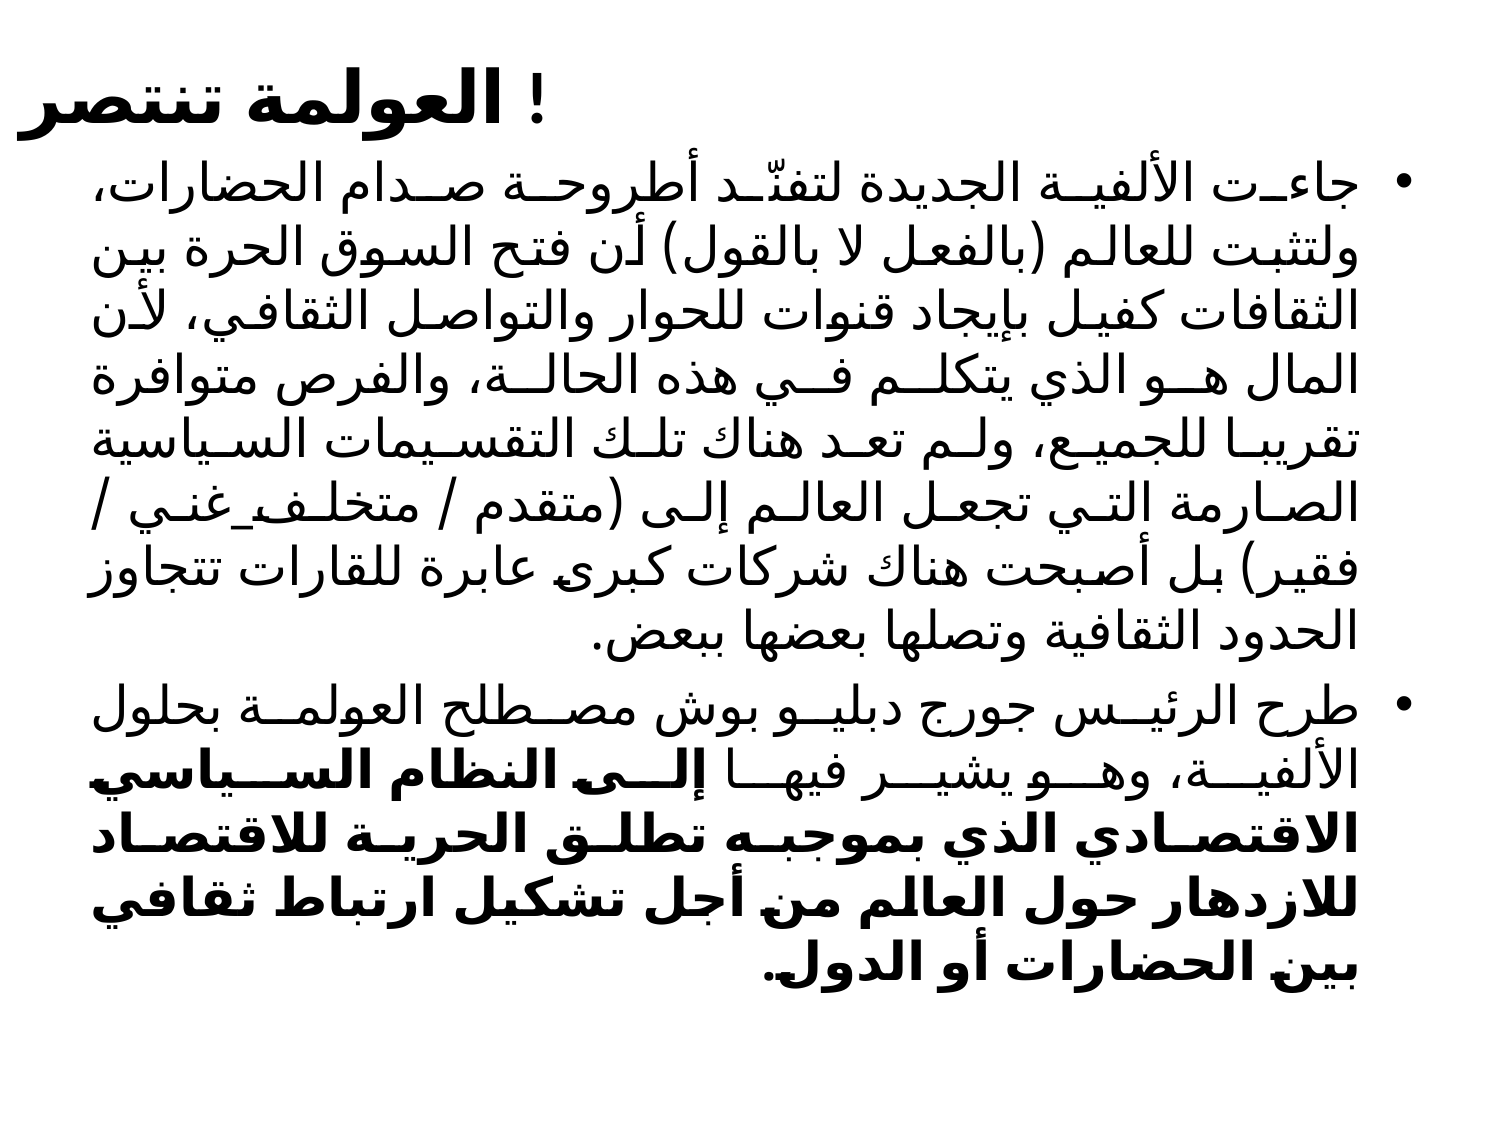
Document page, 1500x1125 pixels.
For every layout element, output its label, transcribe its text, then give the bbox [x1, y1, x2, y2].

title العولمة تنتصر ! [0, 0, 570, 188]
list جاءت الألفية الجديدة لتفنّد أطروحة صدام الحضارات، ولتثبت للعالم (بالفعل لا بالقول) أن فتح السوق الحرة بين الثقافات كفيل بإيجاد قنوات للحوار والتواصل الثقافي، لأن المال هو الذي يتكلم في هذه الحالة، والفرص متوافرة تقريبا للجميع، ولم تعد هناك تلك التقسيمات السياسية الصارمة التي تجعل العالم إلى (متقدم / متخلف_غني / فقير) بل أصبحت هناك شركات كبرى عابرة للقارات تتجاوز الحدود الثقافية وتصلها بعضها ببعض. طرح الرئيس جورج دبليو بوش مصطلح العولمة بحلول الألفية، وهو يشير فيها إلى النظام السياسي الاقتصادي الذي بموجبه تطلق الحرية للاقتصاد للازدهار حول العالم من أجل تشكيل ارتباط ثقافي بين الحضارات أو الدول. [75, 140, 1425, 1005]
